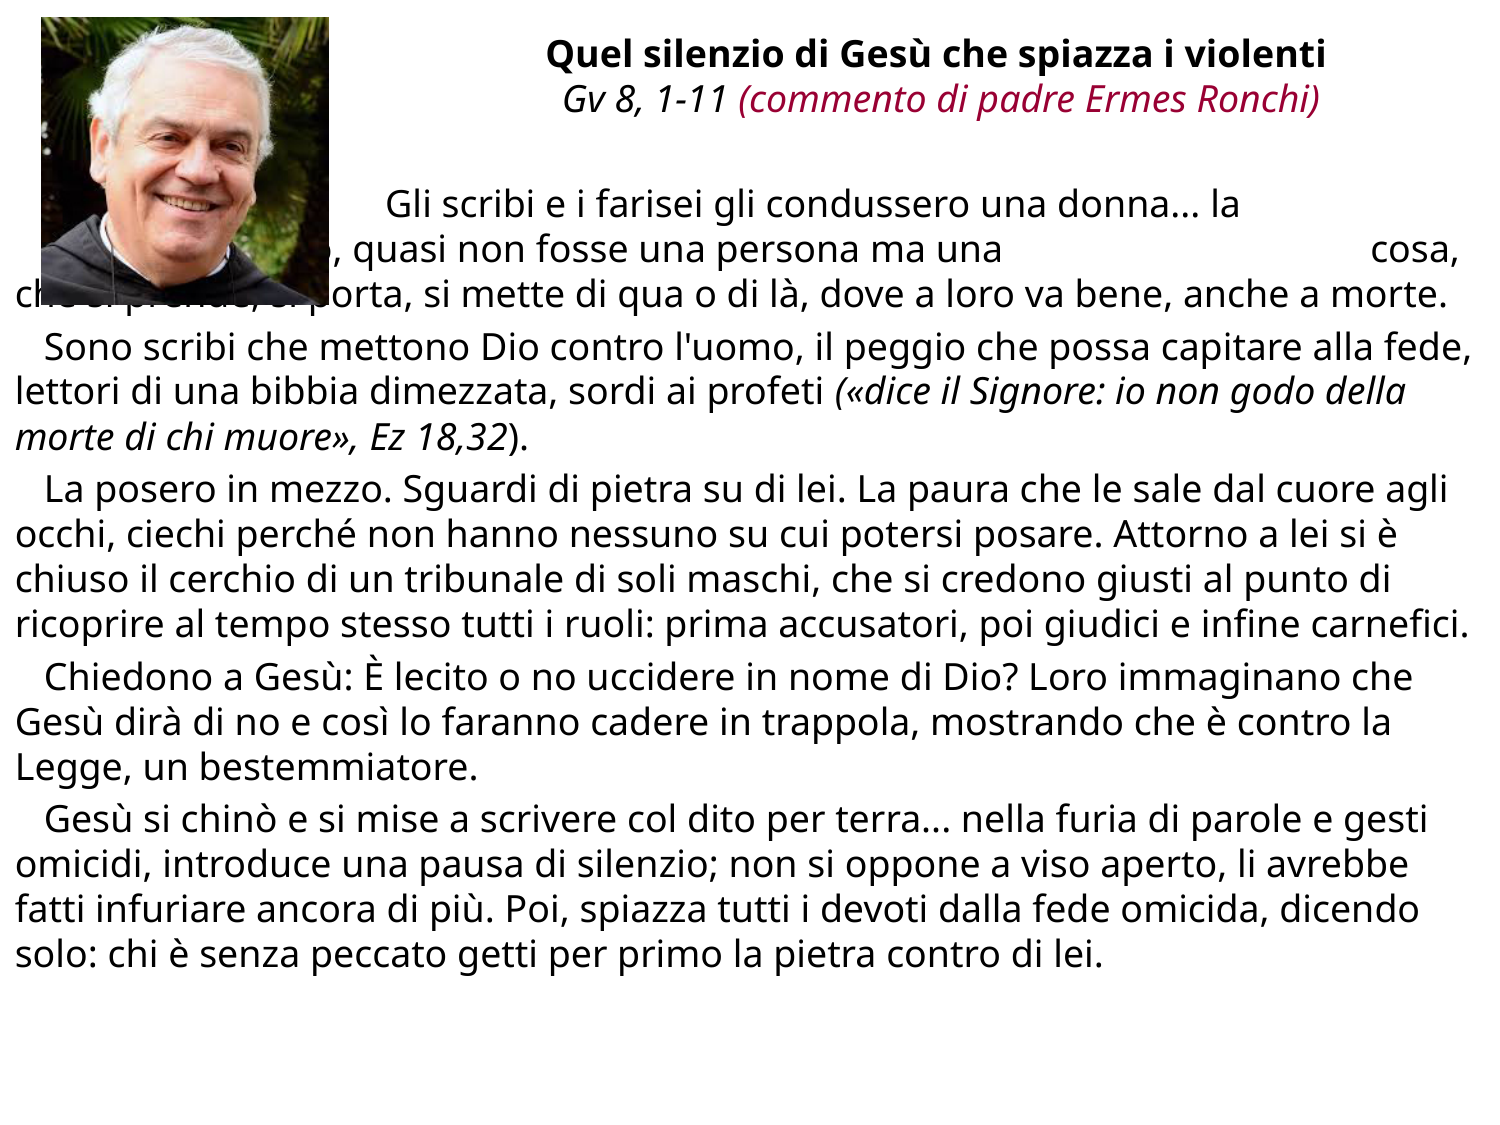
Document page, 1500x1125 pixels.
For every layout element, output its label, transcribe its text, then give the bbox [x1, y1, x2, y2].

text_box Gli scribi e i farisei gli condussero una donna... la posero in mezzo, quasi non fosse una persona ma una cosa, che si prende, si porta, si mette di qua o di là, dove a loro va bene, anche a morte. Sono scribi che mettono Dio contro l'uomo, il peggio che possa capitare alla fede, lettori di una bibbia dimezzata, sordi ai profeti («dice il Signore: io non godo della morte di chi muore», Ez 18,32). La posero in mezzo. Sguardi di pietra su di lei. La paura che le sale dal cuore agli occhi, ciechi perché non hanno nessuno su cui potersi posare. Attorno a lei si è chiuso il cerchio di un tribunale di soli maschi, che si credono giusti al punto di ricoprire al tempo stesso tutti i ruoli: prima accusatori, poi giudici e infine carnefici. Chiedono a Gesù: È lecito o no uccidere in nome di Dio? Loro immaginano che Gesù dirà di no e così lo faranno cadere in trappola, mostrando che è contro la Legge, un bestemmiatore. Gesù si chinò e si mise a scrivere col dito per terra... nella furia di parole e gesti omicidi, introduce una pausa di silenzio; non si oppone a viso aperto, li avrebbe fatti infuriare ancora di più. Poi, spiazza tutti i devoti dalla fede omicida, dicendo solo: chi è senza peccato getti per primo la pietra contro di lei. [0, 172, 1500, 710]
text_box Gli scribi e i farisei gli condussero una donna... la posero in mezzo, quasi non fosse una persona ma una cosa, che si prende, si porta, si mette di qua o di là, dove a loro va bene, anche a morte. Sono scribi che mettono Dio contro l'uomo, il peggio che possa capitare alla fede, lettori di una bibbia dimezzata, sordi ai profeti («dice il Signore: io non godo della morte di chi muore», Ez 18,32). La posero in mezzo. Sguardi di pietra su di lei. La paura che le sale dal cuore agli occhi, ciechi perché non hanno nessuno su cui potersi posare. Attorno a lei si è chiuso il cerchio di un tribunale di soli maschi, che si credono giusti al punto di ricoprire al tempo stesso tutti i ruoli: prima accusatori, poi giudici e infine carnefici. Chiedono a Gesù: È lecito o no uccidere in nome di Dio? Loro immaginano che Gesù dirà di no e così lo faranno cadere in trappola, mostrando che è contro la Legge, un bestemmiatore. Gesù si chinò e si mise a scrivere col dito per terra... nella furia di parole e gesti omicidi, introduce una pausa di silenzio; non si oppone a viso aperto, li avrebbe fatti infuriare ancora di più. Poi, spiazza tutti i devoti dalla fede omicida, dicendo solo: chi è senza peccato getti per primo la pietra contro di lei. [0, 801, 1500, 1035]
text_box Quel silenzio di Gesù che spiazza i violenti Gv 8, 1-11 (commento di padre Ermes Ronchi) [360, 22, 1500, 128]
picture [41, 17, 329, 305]
text_box Gli scribi e i farisei gli condussero una donna... la posero in mezzo, quasi non fosse una persona ma una cosa, che si prende, si porta, si mette di qua o di là, dove a loro va bene, anche a morte. Sono scribi che mettono Dio contro l'uomo, il peggio che possa capitare alla fede, lettori di una bibbia dimezzata, sordi ai profeti («dice il Signore: io non godo della morte di chi muore», Ez 18,32). La posero in mezzo. Sguardi di pietra su di lei. La paura che le sale dal cuore agli occhi, ciechi perché non hanno nessuno su cui potersi posare. Attorno a lei si è chiuso il cerchio di un tribunale di soli maschi, che si credono giusti al punto di ricoprire al tempo stesso tutti i ruoli: prima accusatori, poi giudici e infine carnefici. Chiedono a Gesù: È lecito o no uccidere in nome di Dio? Loro immaginano che Gesù dirà di no e così lo faranno cadere in trappola, mostrando che è contro la Legge, un bestemmiatore. Gesù si chinò e si mise a scrivere col dito per terra... nella furia di parole e gesti omicidi, introduce una pausa di silenzio; non si oppone a viso aperto, li avrebbe fatti infuriare ancora di più. Poi, spiazza tutti i devoti dalla fede omicida, dicendo solo: chi è senza peccato getti per primo la pietra contro di lei. [0, 711, 1500, 799]
